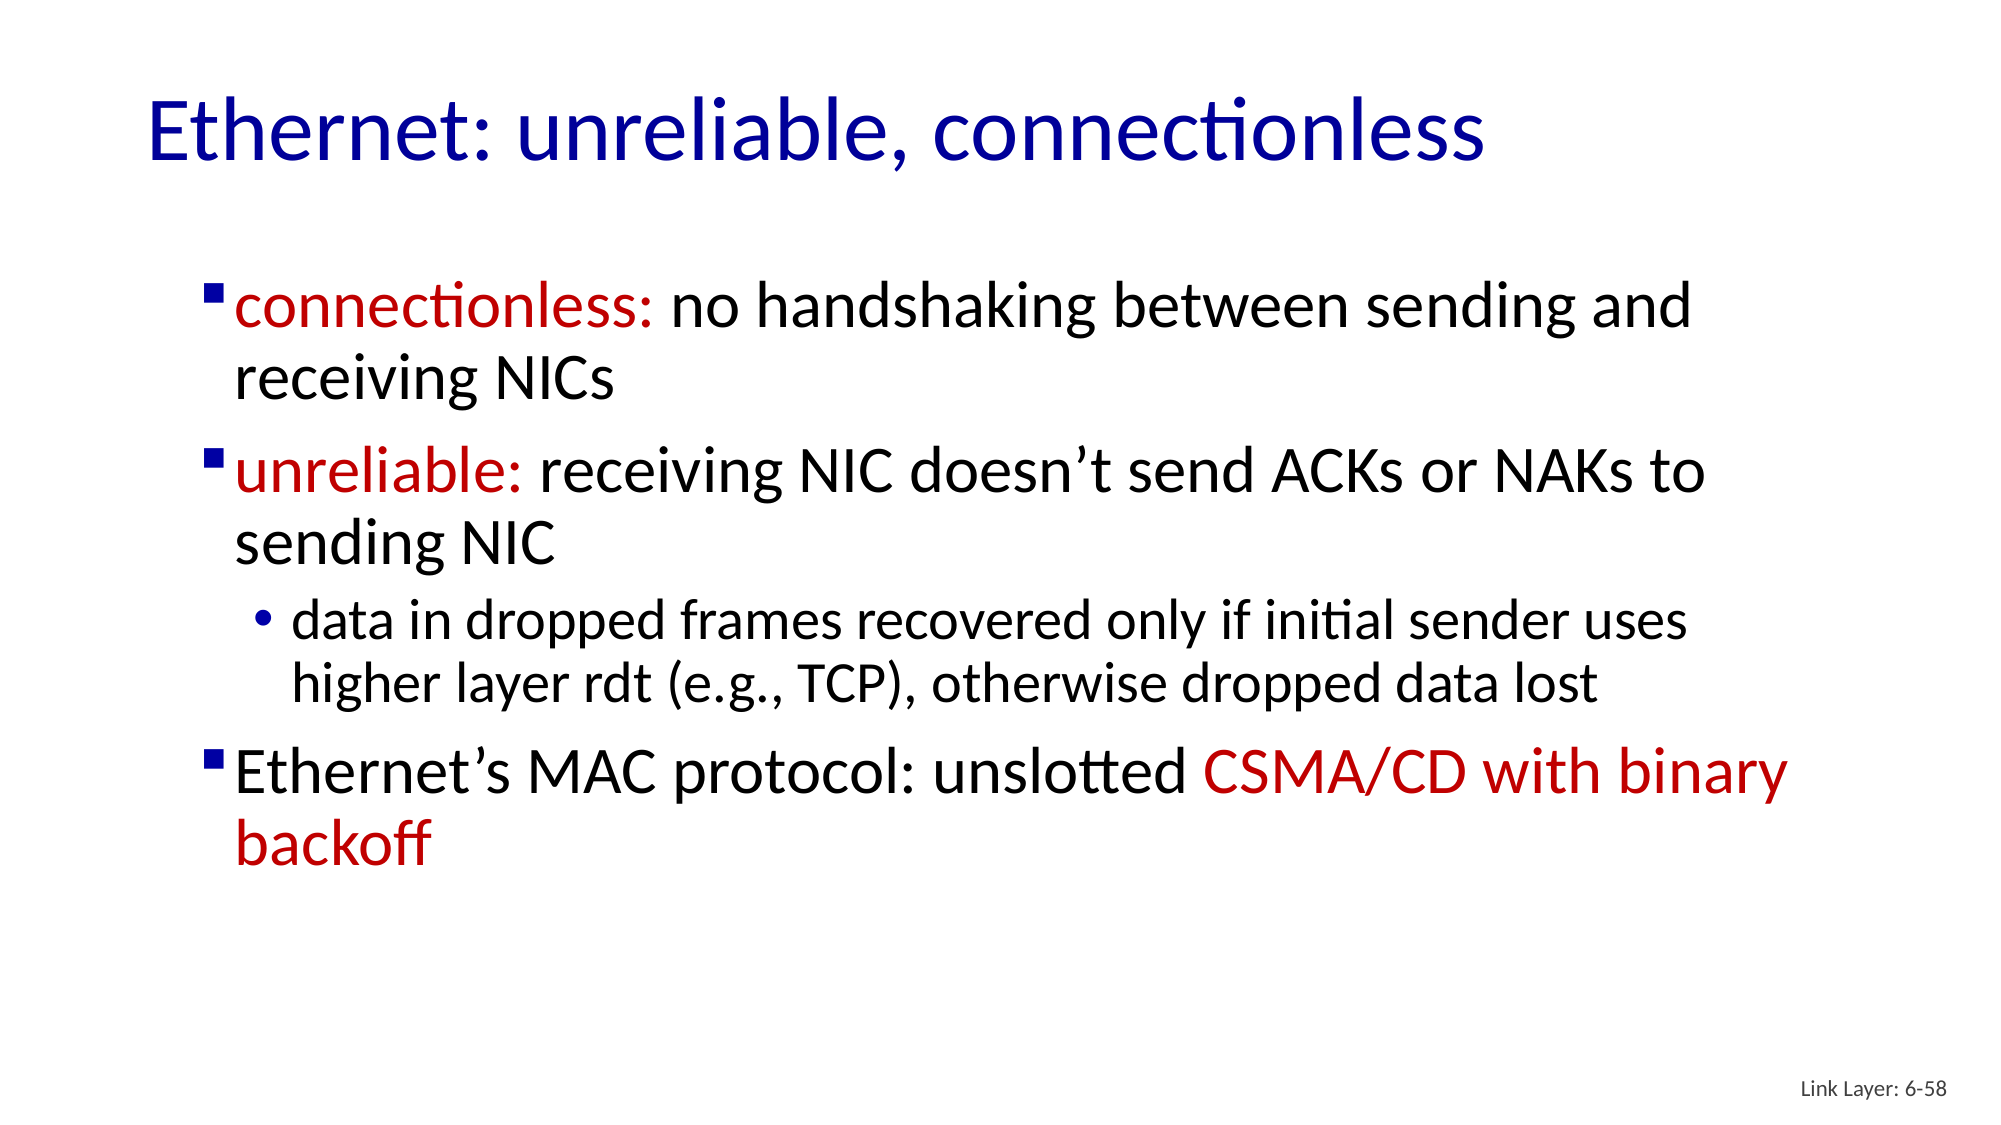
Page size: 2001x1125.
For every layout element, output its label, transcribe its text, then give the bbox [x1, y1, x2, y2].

text_box connectionless: no handshaking between sending and receiving NICs unreliable: receiving NIC doesn’t send ACKs or NAKs to sending NIC data in dropped frames recovered only if initial sender uses higher layer rdt (e.g., TCP), otherwise dropped data lost Ethernet’s MAC protocol: unslotted CSMA/CD with binary backoff [162, 262, 1842, 1025]
title Ethernet: unreliable, connectionless [131, 57, 1857, 205]
slide_number Link Layer: 6-58 [1512, 1056, 1963, 1117]
